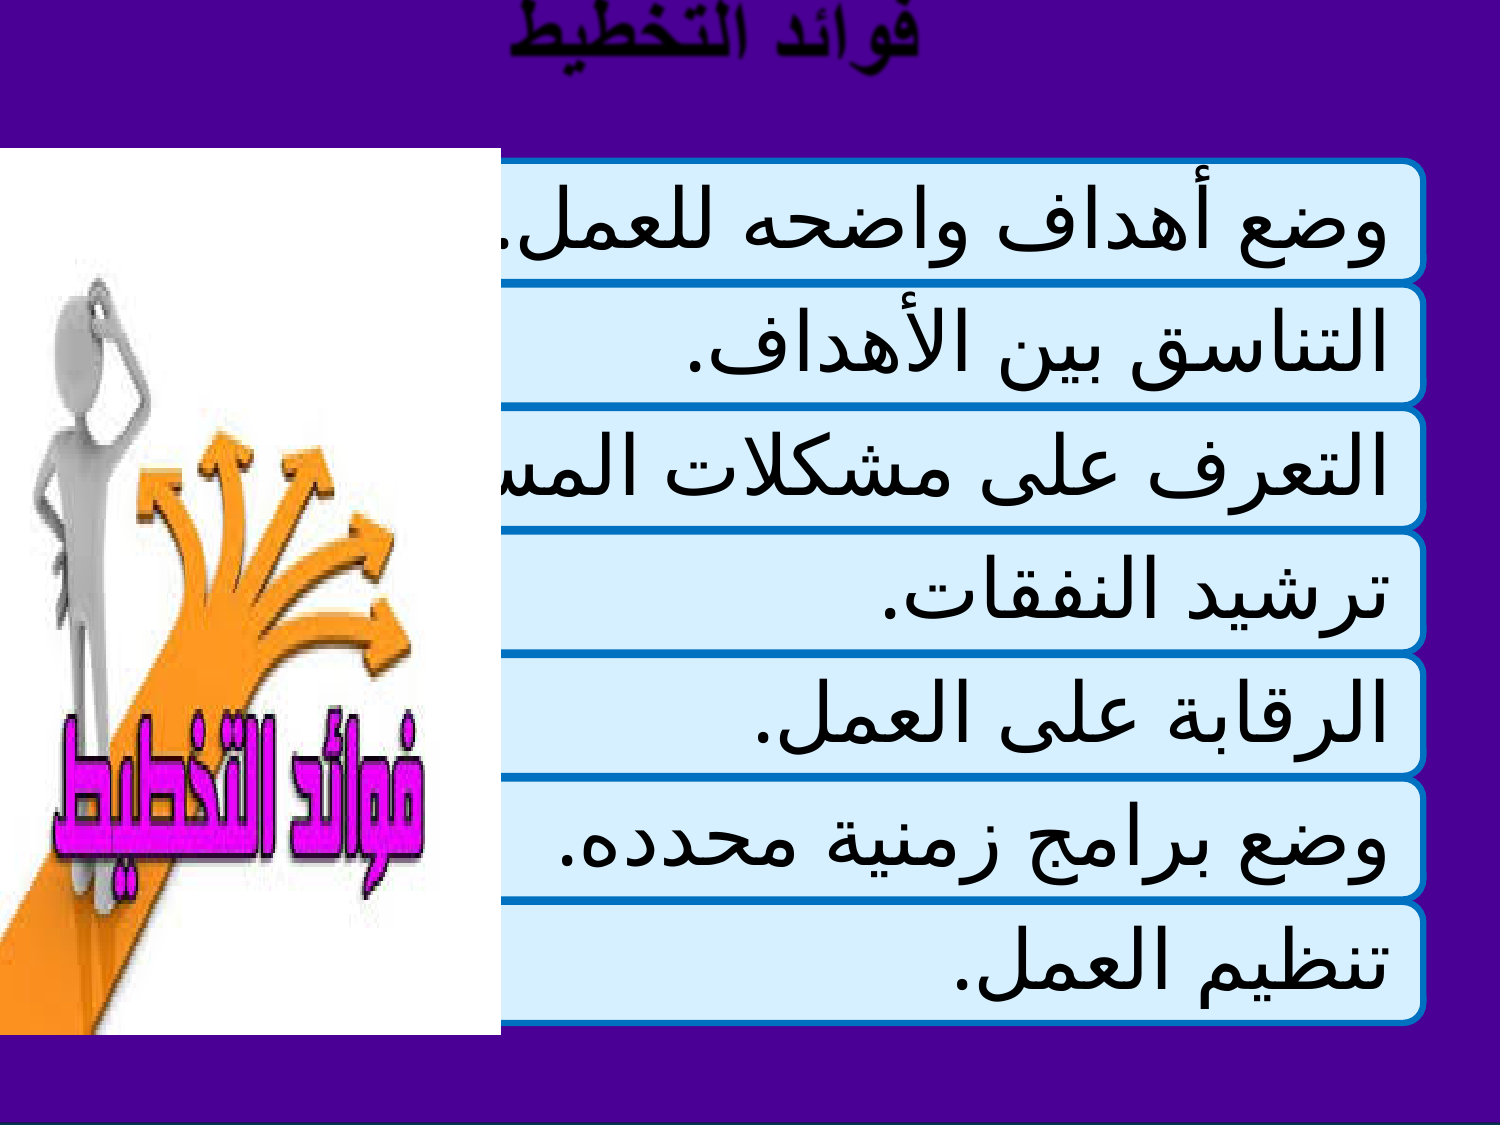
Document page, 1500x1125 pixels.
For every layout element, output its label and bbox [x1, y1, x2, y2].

picture [0, 0, 1500, 1125]
text_box [508, 160, 1424, 1024]
